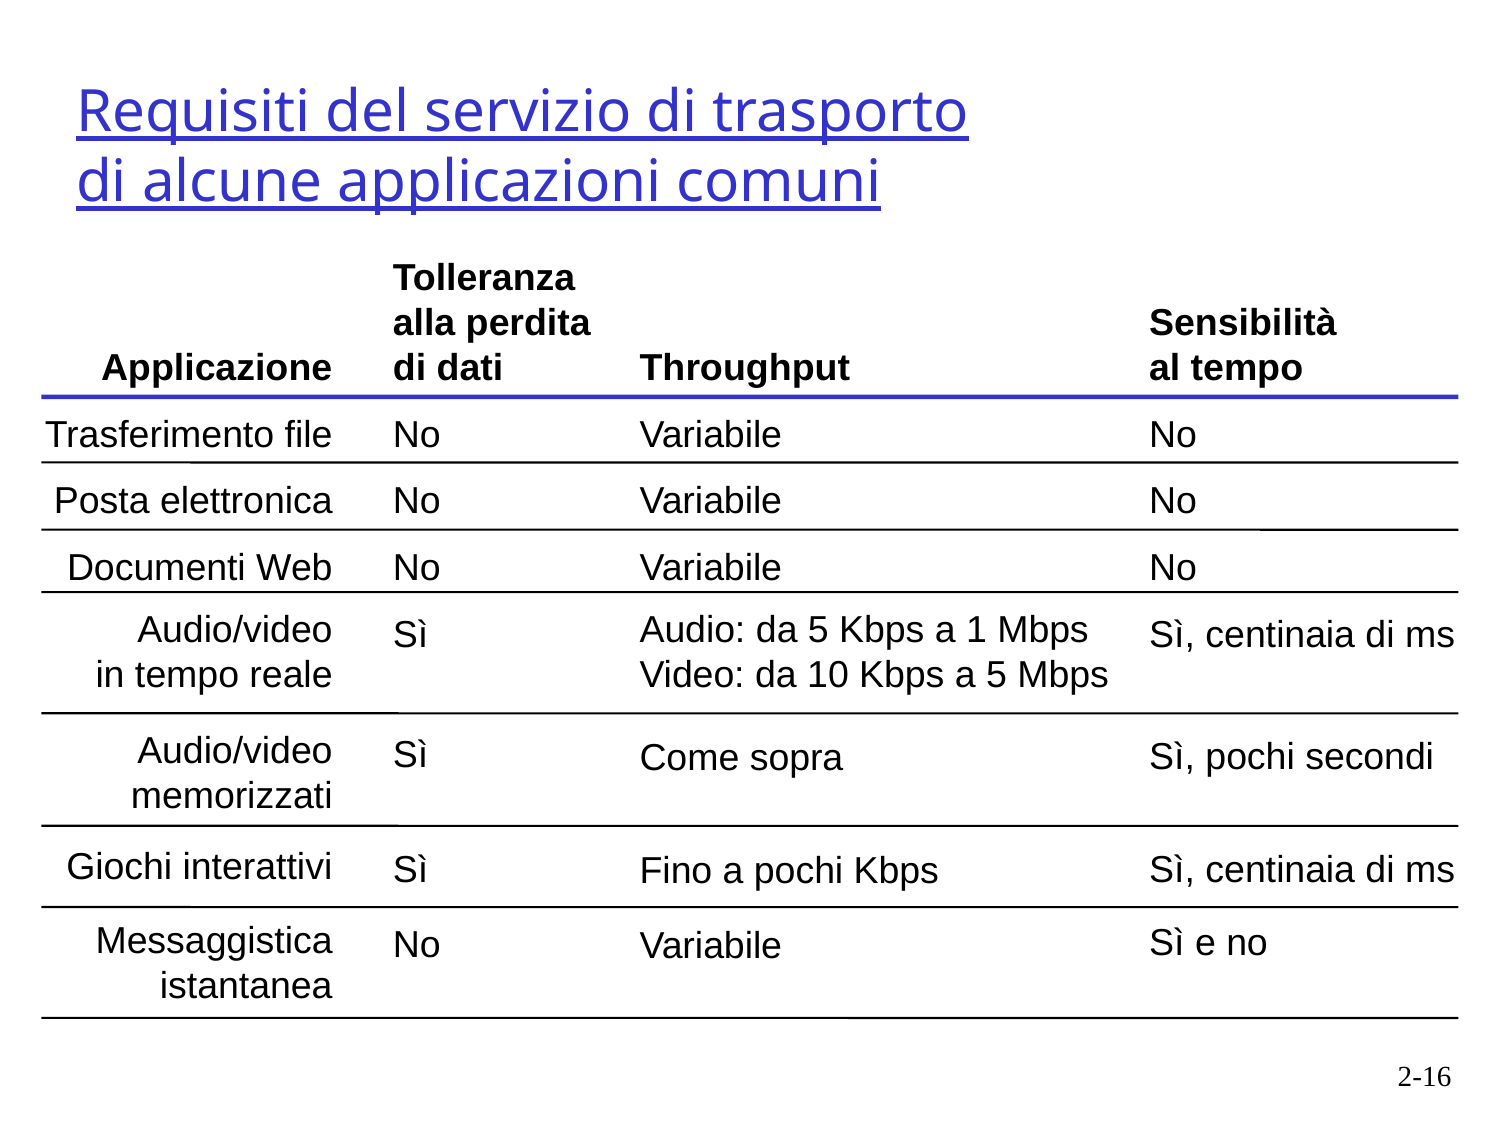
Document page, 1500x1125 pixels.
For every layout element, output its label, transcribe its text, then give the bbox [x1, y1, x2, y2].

text_box Throughput Variabile Variabile Variabile Audio: da 5 Kbps a 1 Mbps Video: da 10 Kbps a 5 Mbps Come sopra Fino a pochi Kbps Variabile [624, 463, 1134, 529]
text_box Applicazione Trasferimento file Posta elettronica Documenti Web Audio/video in tempo reale Audio/video memorizzati Giochi interattivi Messaggistica istantanea [29, 245, 348, 1014]
text_box Tolleranza alla perdita di dati No No No Sì Sì Sì No [378, 714, 624, 825]
text_box Throughput Variabile Variabile Variabile Audio: da 5 Kbps a 1 Mbps Video: da 10 Kbps a 5 Mbps Come sopra Fino a pochi Kbps Variabile [624, 245, 1134, 396]
text_box Tolleranza alla perdita di dati No No No Sì Sì Sì No [378, 463, 624, 529]
text_box Throughput Variabile Variabile Variabile Audio: da 5 Kbps a 1 Mbps Video: da 10 Kbps a 5 Mbps Come sopra Fino a pochi Kbps Variabile [624, 593, 1134, 713]
text_box Throughput Variabile Variabile Variabile Audio: da 5 Kbps a 1 Mbps Video: da 10 Kbps a 5 Mbps Come sopra Fino a pochi Kbps Variabile [624, 714, 1134, 825]
title Requisiti del servizio di trasporto di alcune applicazioni comuni [60, 49, 1407, 238]
text_box Tolleranza alla perdita di dati No No No Sì Sì Sì No [378, 397, 624, 462]
text_box Throughput Variabile Variabile Variabile Audio: da 5 Kbps a 1 Mbps Video: da 10 Kbps a 5 Mbps Come sopra Fino a pochi Kbps Variabile [624, 397, 1134, 462]
slide_number 2-16 [1362, 1049, 1467, 1125]
text_box Tolleranza alla perdita di dati No No No Sì Sì Sì No [378, 245, 624, 396]
text_box Throughput Variabile Variabile Variabile Audio: da 5 Kbps a 1 Mbps Video: da 10 Kbps a 5 Mbps Come sopra Fino a pochi Kbps Variabile [624, 530, 1134, 592]
text_box Tolleranza alla perdita di dati No No No Sì Sì Sì No [378, 530, 624, 592]
text_box Tolleranza alla perdita di dati No No No Sì Sì Sì No [378, 593, 624, 713]
text_box Throughput Variabile Variabile Variabile Audio: da 5 Kbps a 1 Mbps Video: da 10 Kbps a 5 Mbps Come sopra Fino a pochi Kbps Variabile [624, 908, 1144, 974]
text_box Tolleranza alla perdita di dati No No No Sì Sì Sì No [378, 908, 624, 973]
text_box Sensibilità al tempo No No No Sì, centinaia di ms Sì, pochi secondi Sì, centinaia di ms Sì e no [1134, 245, 1473, 971]
text_box Throughput Variabile Variabile Variabile Audio: da 5 Kbps a 1 Mbps Video: da 10 Kbps a 5 Mbps Come sopra Fino a pochi Kbps Variabile [624, 826, 1134, 907]
text_box Tolleranza alla perdita di dati No No No Sì Sì Sì No [378, 826, 624, 907]
